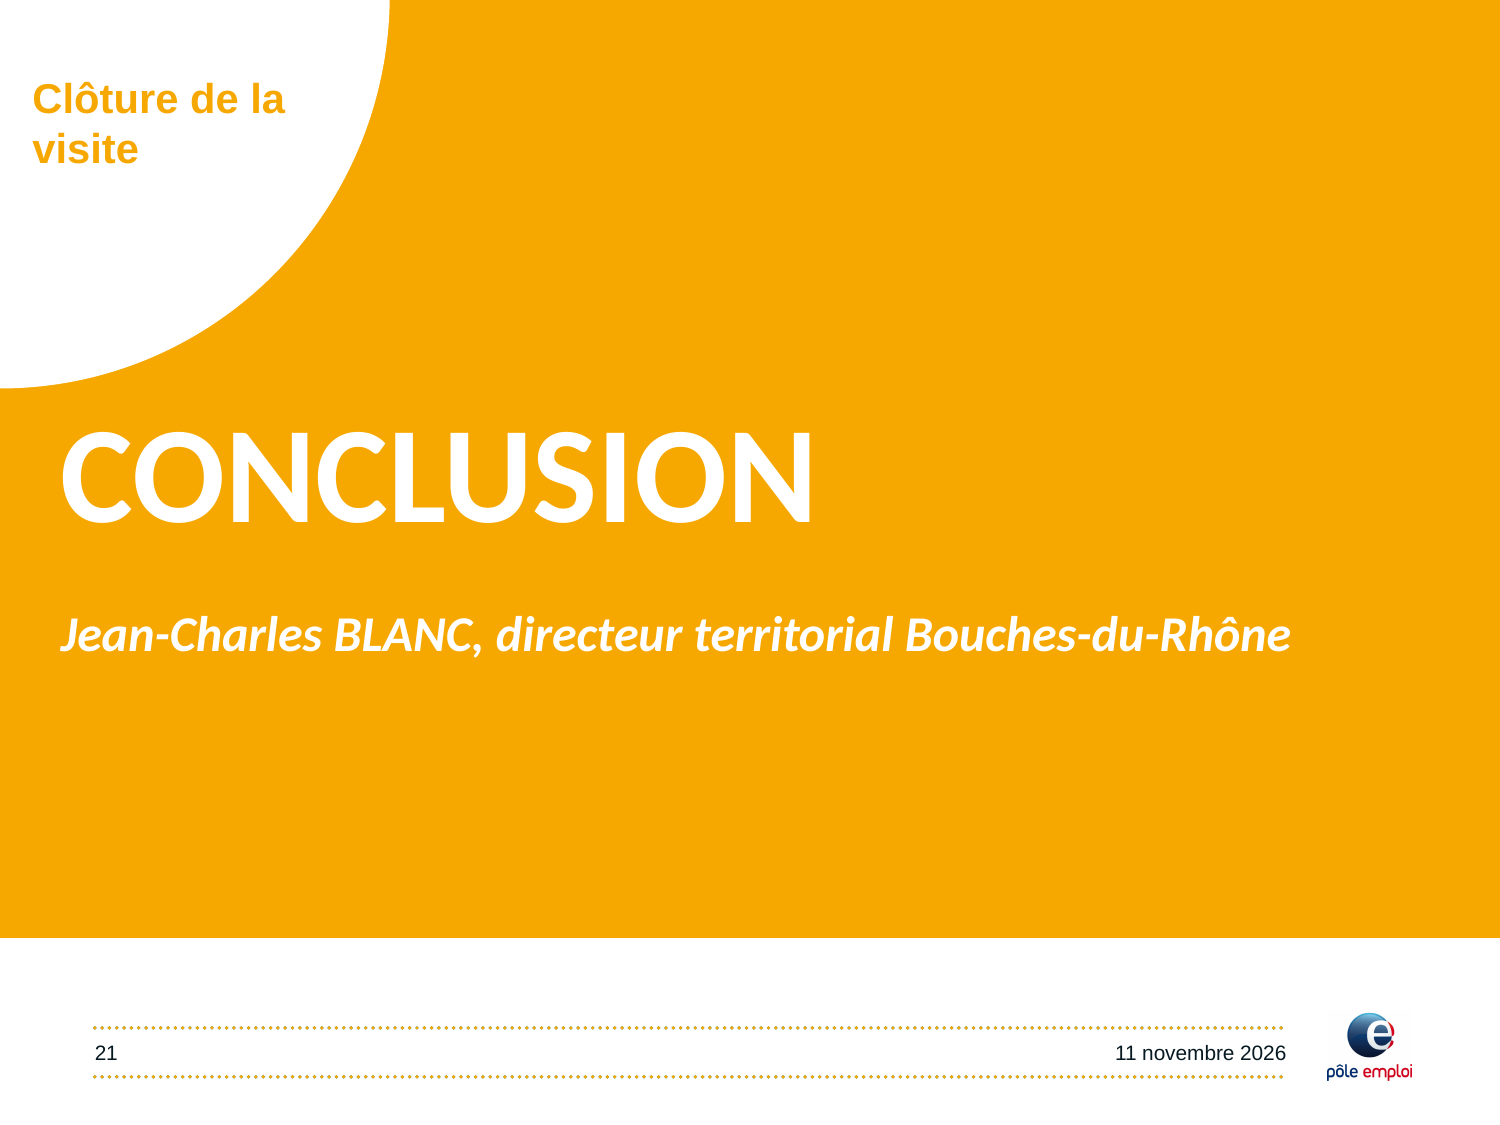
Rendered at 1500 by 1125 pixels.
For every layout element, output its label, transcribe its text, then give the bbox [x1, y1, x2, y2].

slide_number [944, 1027, 1287, 1077]
picture [1327, 1010, 1412, 1081]
title CONCLUSION Jean-Charles BLANC, directeur territorial Bouches-du-Rhône [0, 374, 1413, 885]
slide_number 21 [94, 1027, 216, 1077]
